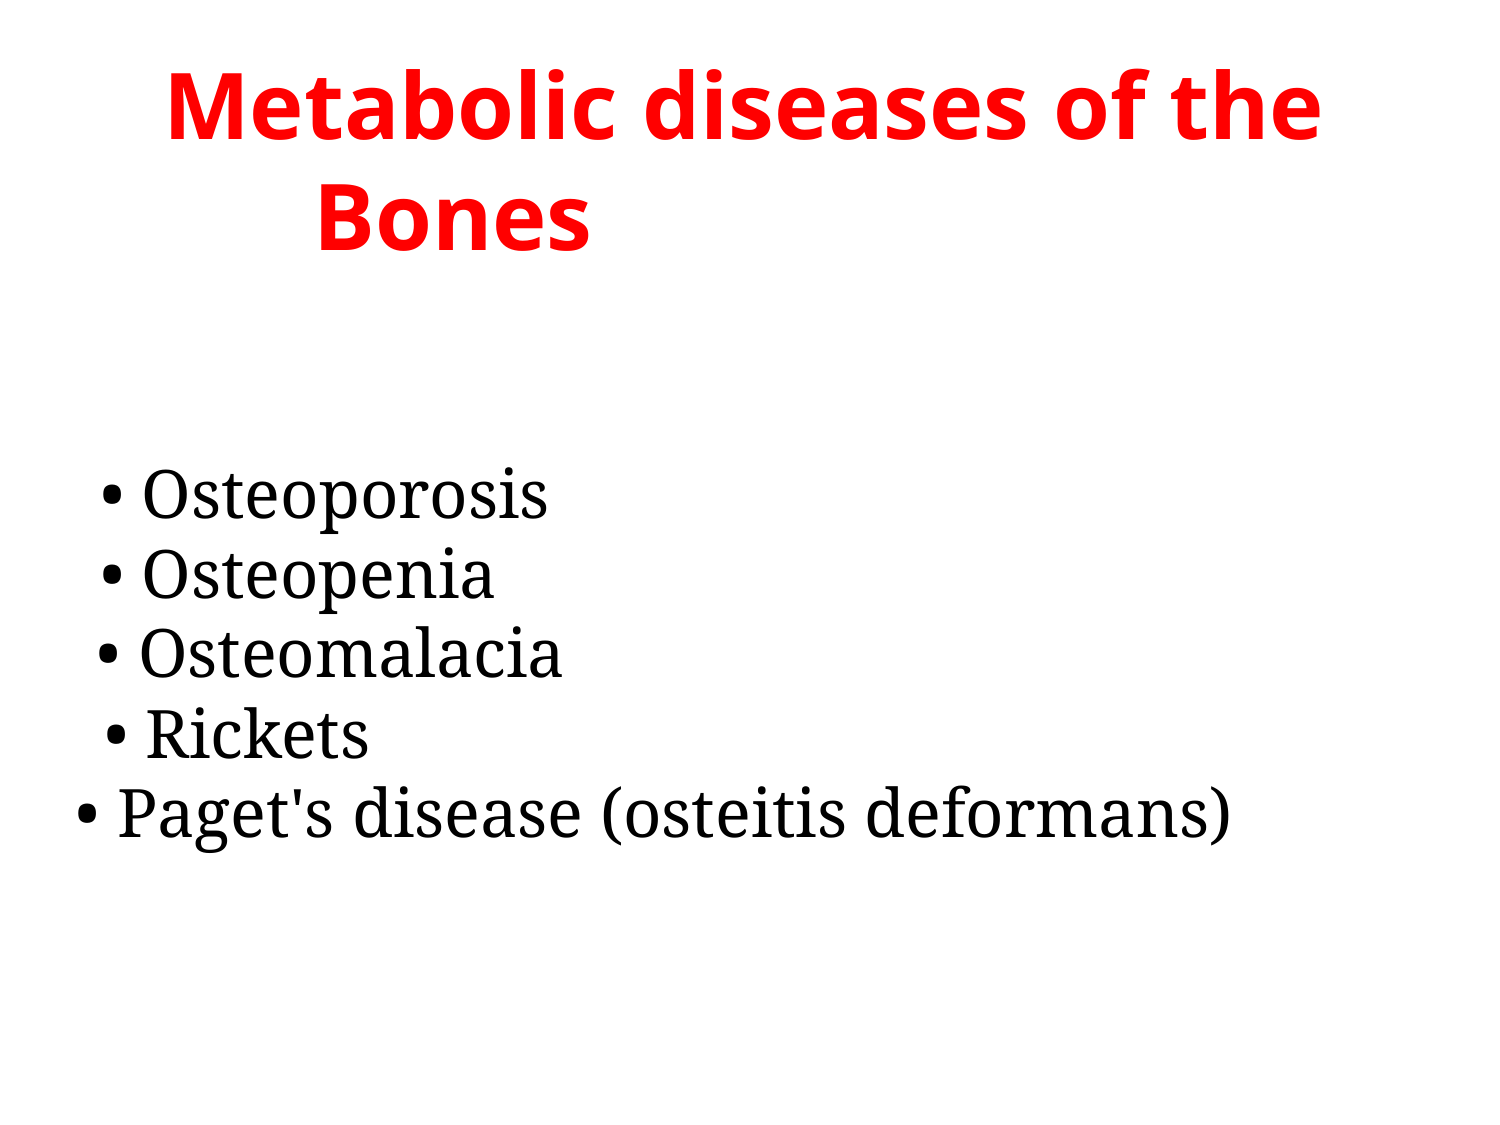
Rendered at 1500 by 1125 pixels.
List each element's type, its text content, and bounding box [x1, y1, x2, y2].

text_box • Osteopenia [100, 531, 498, 610]
text_box • Rickets [104, 691, 371, 770]
text_box • Paget's disease (osteitis deformans) [75, 770, 1233, 928]
text_box • Osteoporosis [100, 452, 550, 609]
text_box • Osteomalacia [96, 610, 566, 768]
text_box Metabolic diseases of the Bones [163, 47, 1326, 379]
